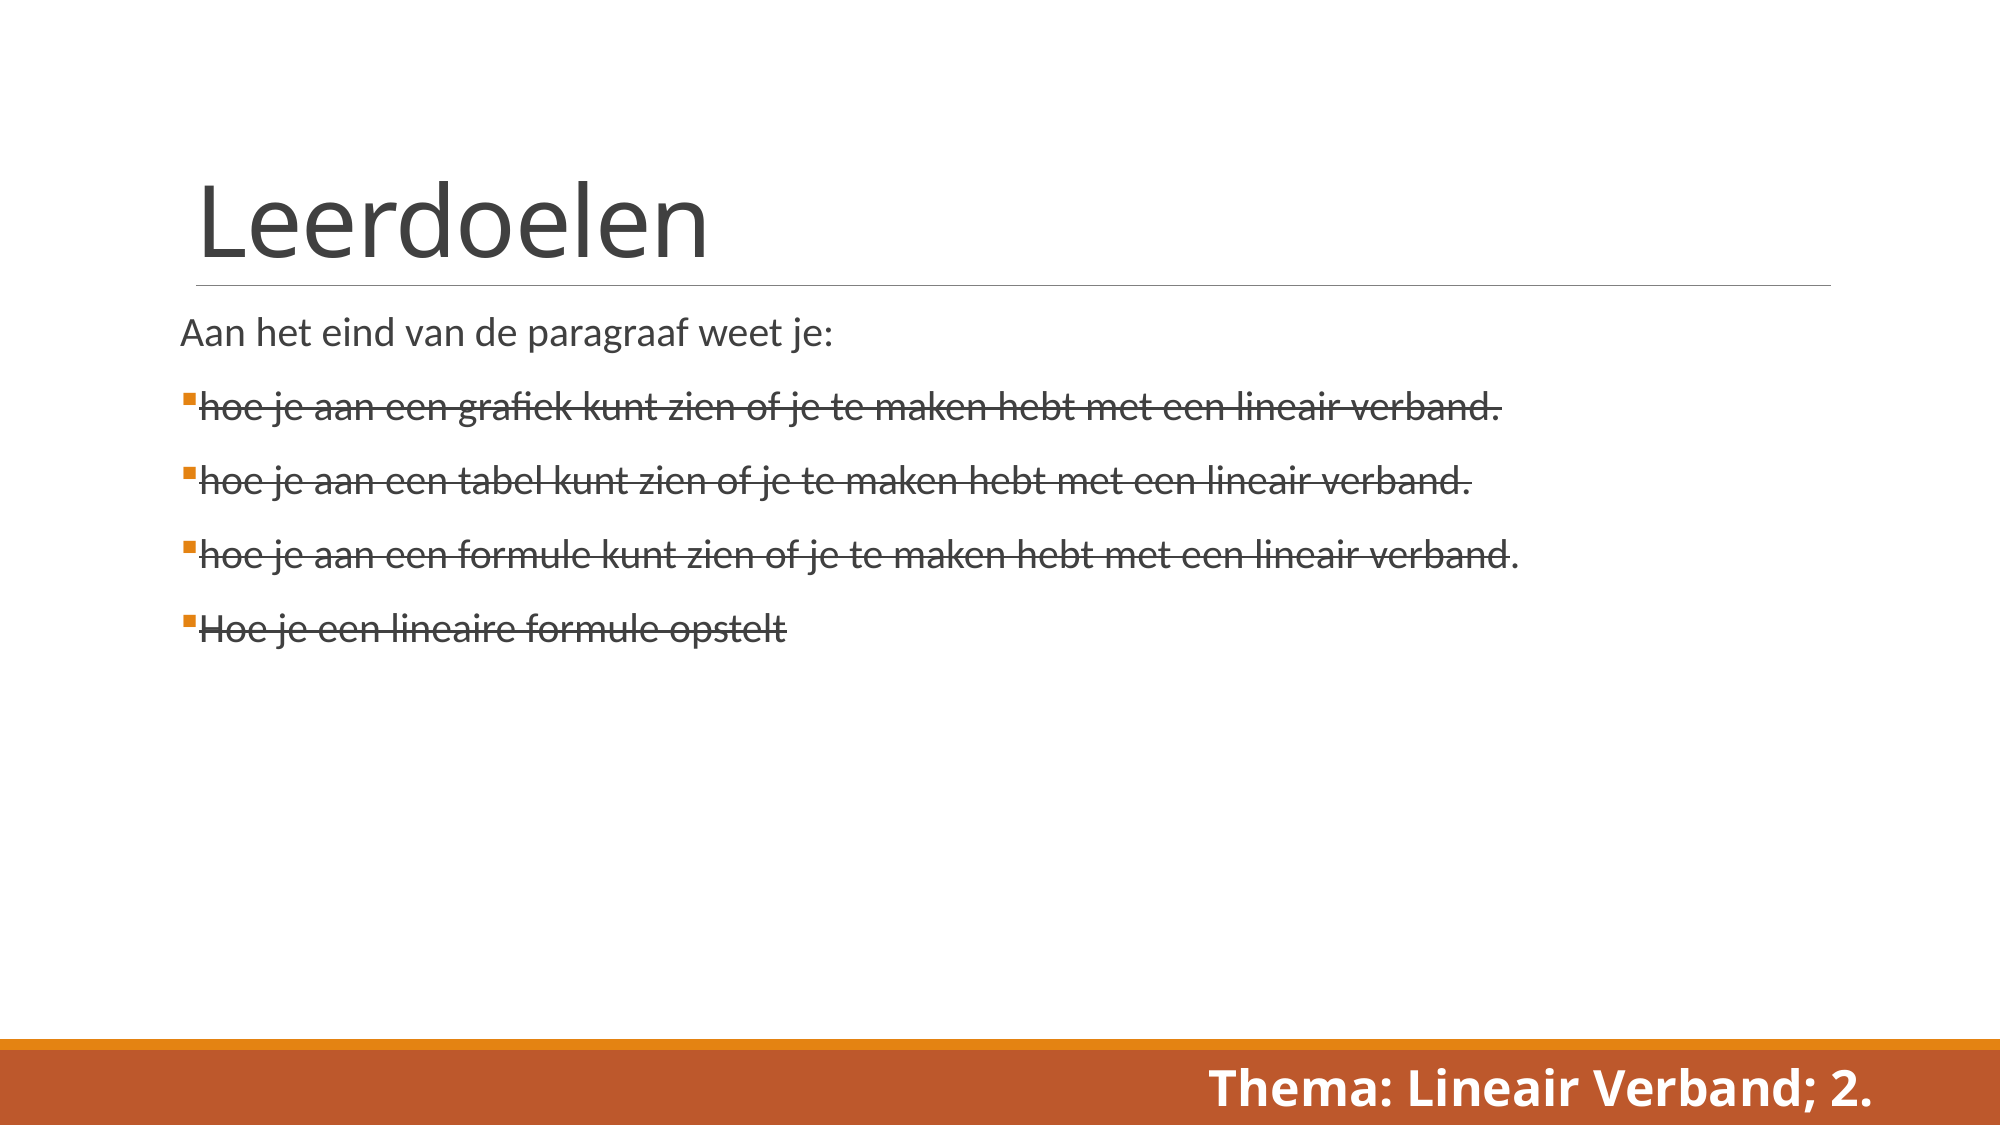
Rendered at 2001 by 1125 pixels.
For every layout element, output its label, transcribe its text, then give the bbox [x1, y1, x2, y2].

text_box Thema: Lineair Verband; 2. Formule maken [1097, 1049, 1985, 1125]
list Aan het eind van de paragraaf weet je: hoe je aan een grafiek kunt zien of je te maken hebt met een lineair verband. hoe je aan een tabel kunt zien of je te maken hebt met een lineair verband. hoe je aan een formule kunt zien of je te maken hebt met een lineair verband. Hoe je een lineaire formule opstelt [180, 302, 1830, 963]
title Leerdoelen [180, 47, 1830, 285]
